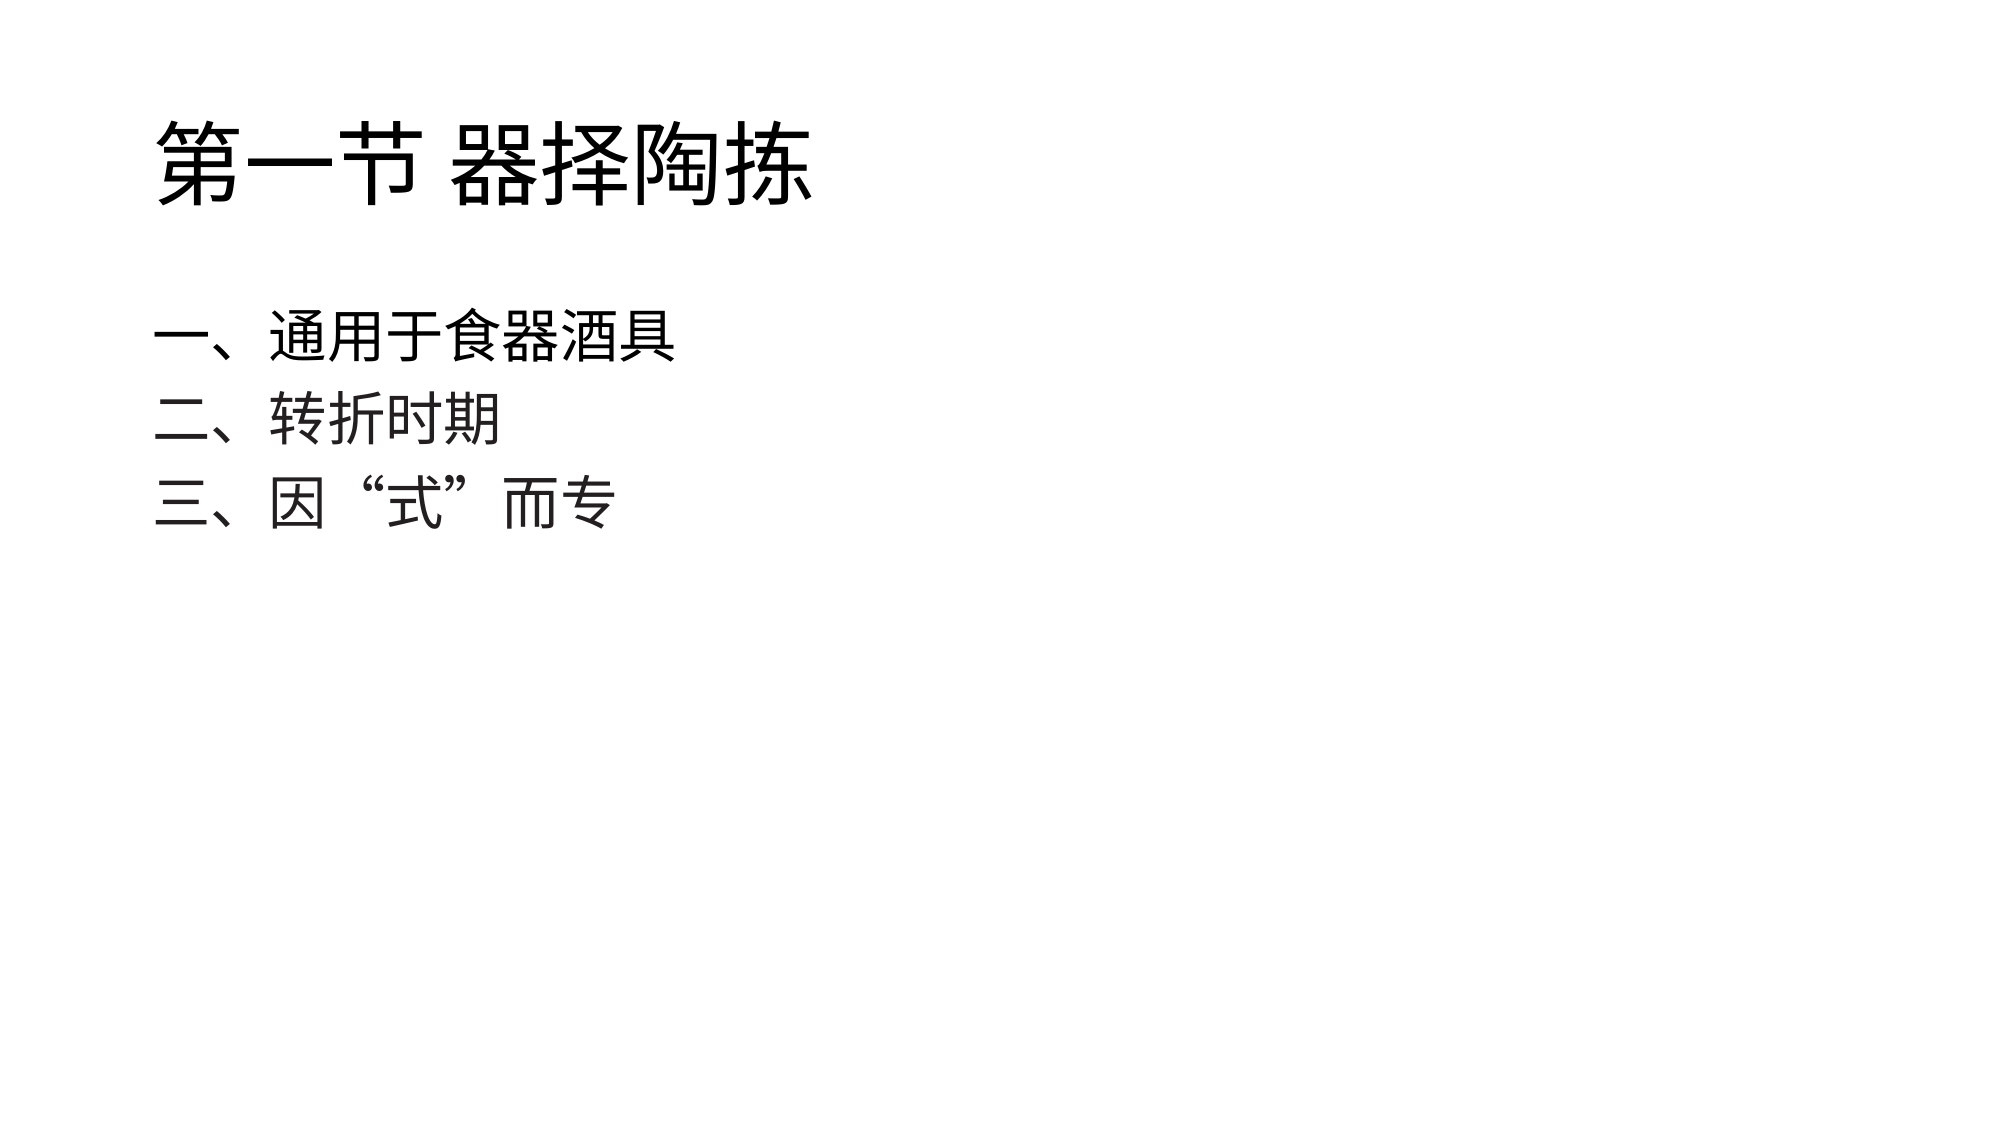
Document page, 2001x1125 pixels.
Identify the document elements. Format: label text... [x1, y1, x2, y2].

list 一、通用于食器酒具 二、转折时期 三、因“式”而专 [137, 299, 1863, 1014]
title 第一节 器择陶拣 [137, 59, 1863, 278]
